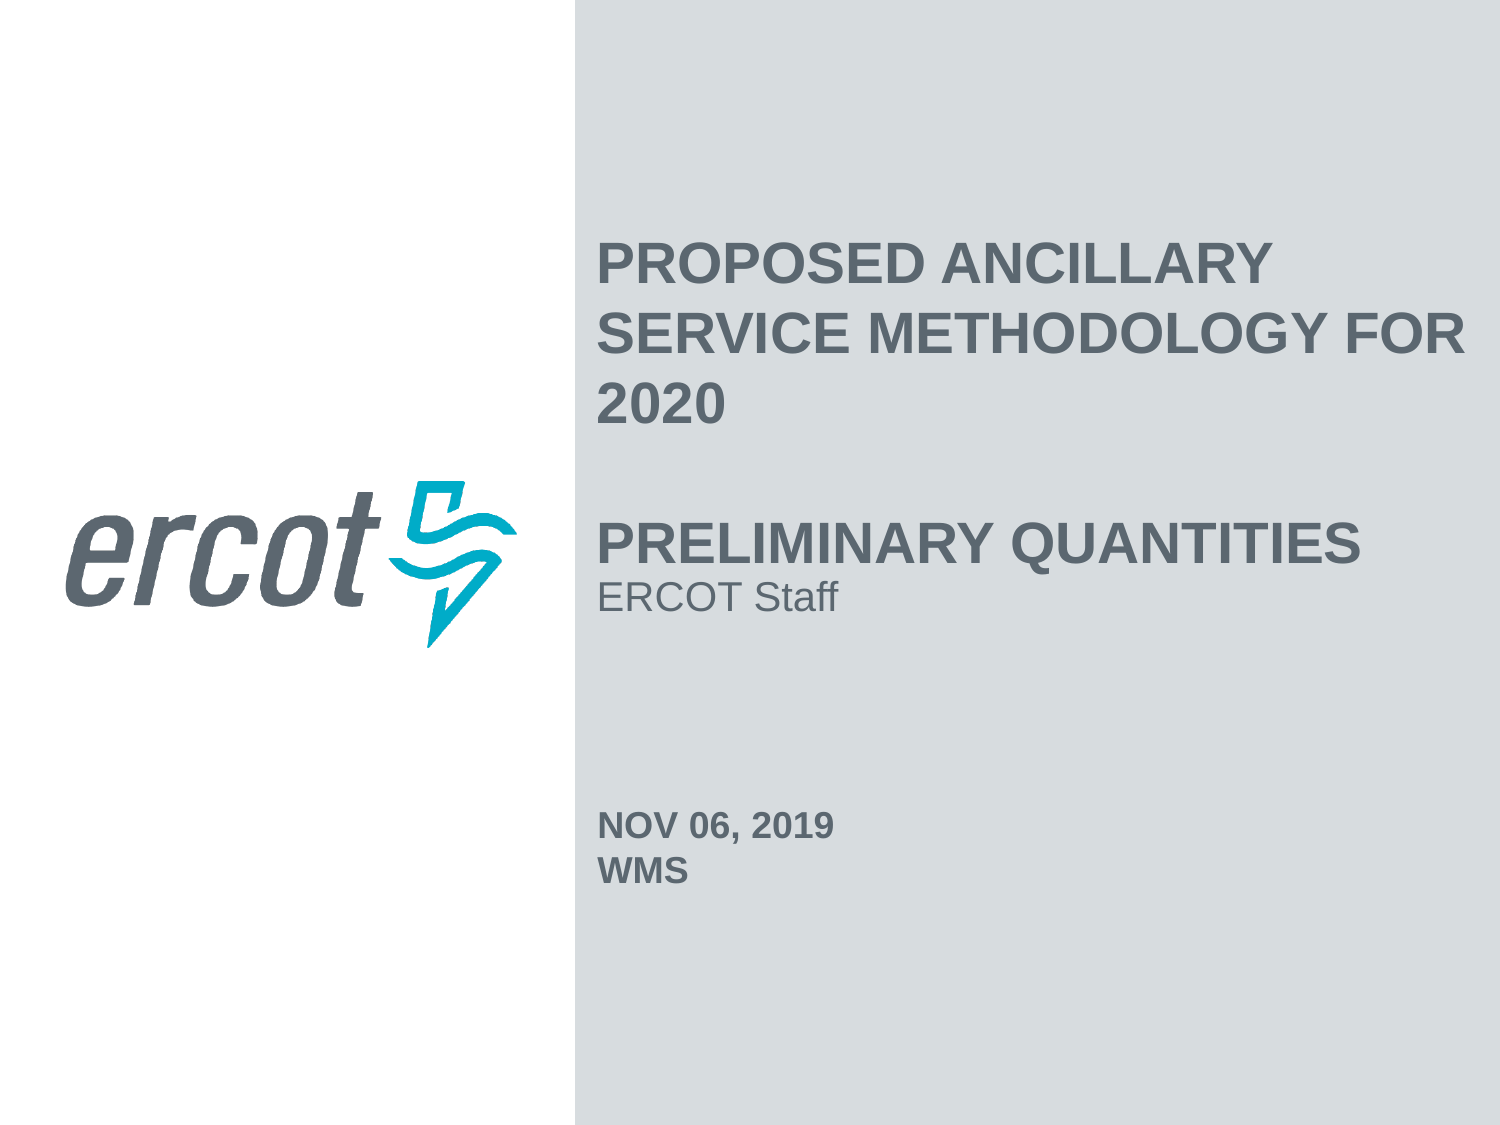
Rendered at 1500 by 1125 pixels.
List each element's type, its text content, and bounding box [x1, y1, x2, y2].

list Nov 06, 2019 WMS [582, 793, 1315, 900]
list ERCOT Staff [581, 596, 1315, 714]
picture [56, 471, 525, 654]
list Proposed Ancillary Service Methodology for 2020 Preliminary Quantities [581, 217, 1488, 596]
